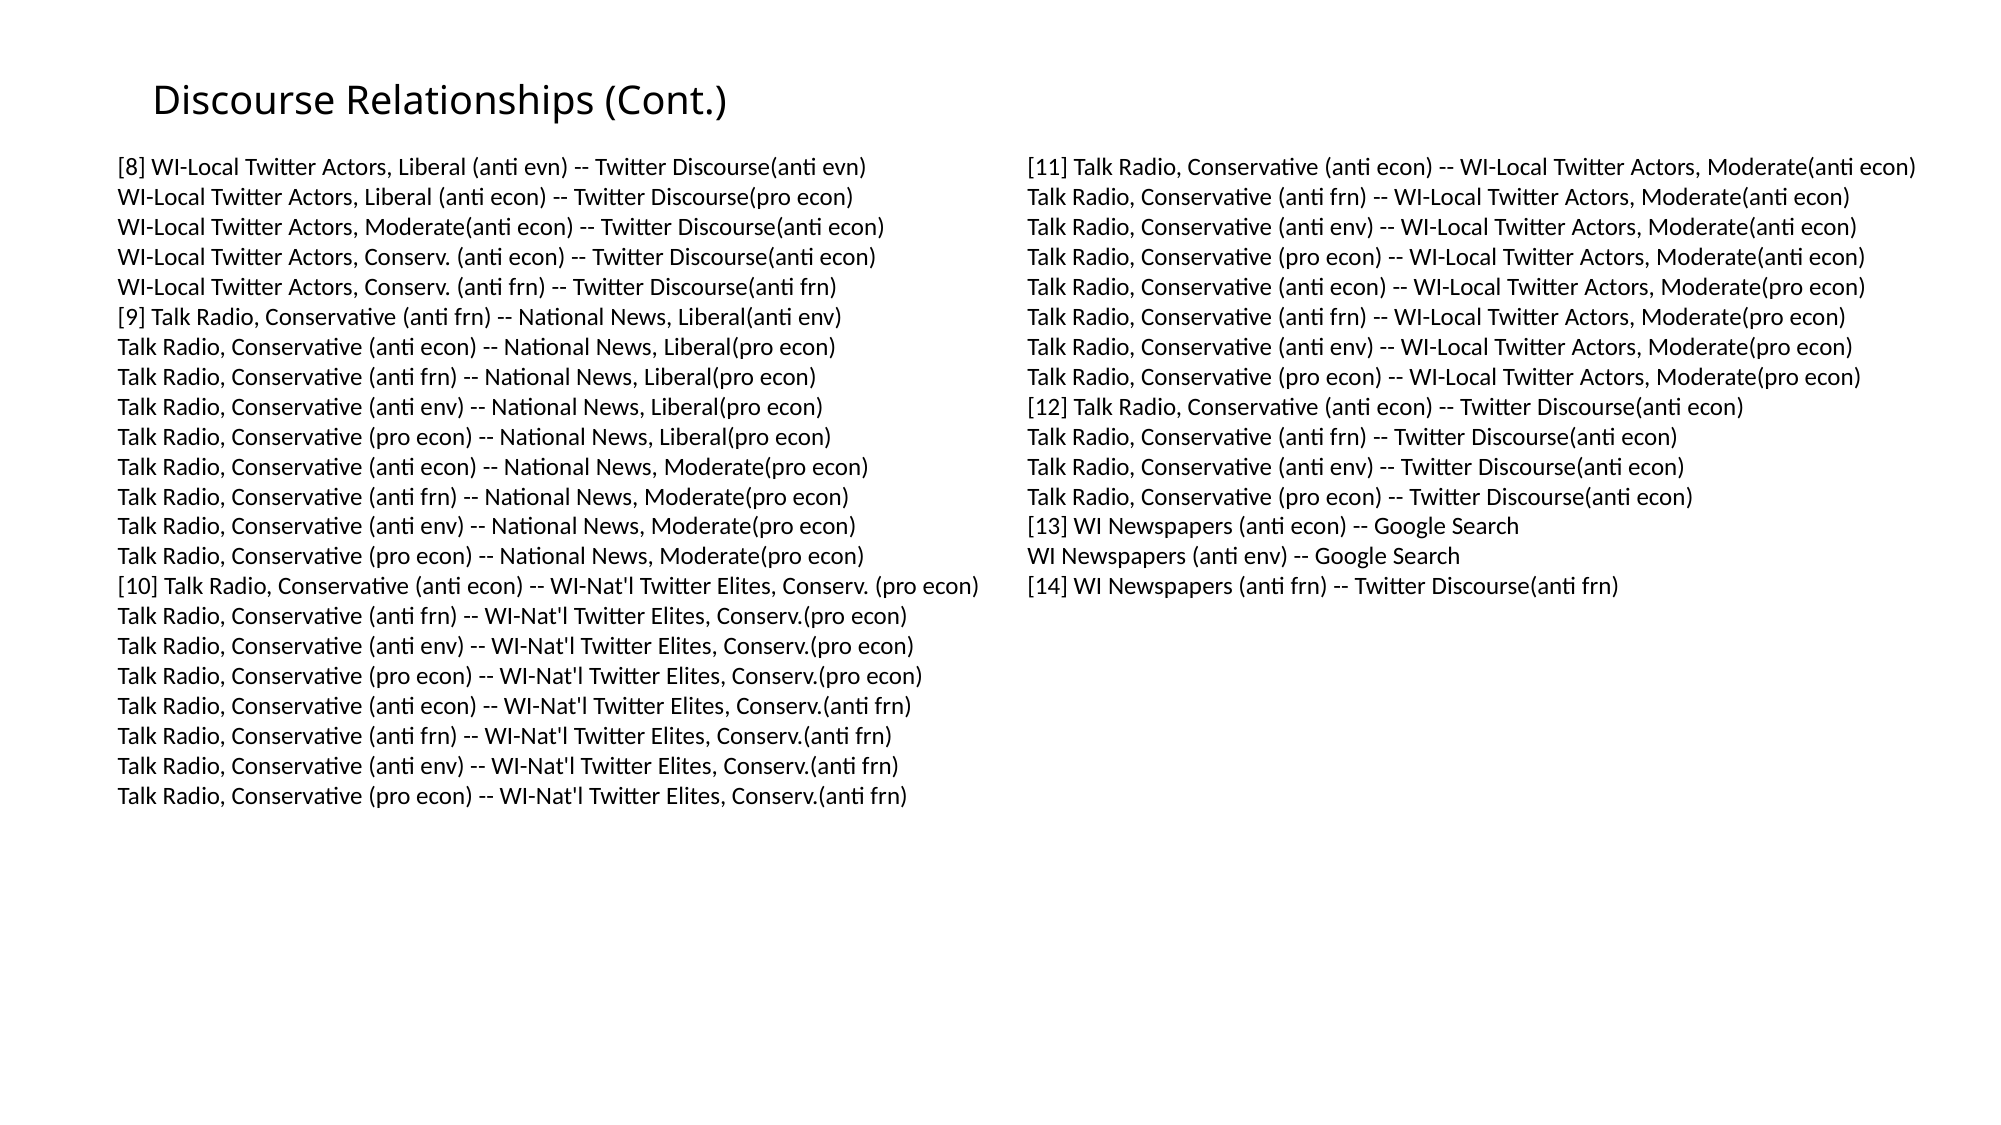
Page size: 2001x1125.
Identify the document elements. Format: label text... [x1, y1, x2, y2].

text_box [8] WI-Local Twitter Actors, Liberal (anti evn) -- Twitter Discourse(anti evn) WI-Local Twitter Actors, Liberal (anti econ) -- Twitter Discourse(pro econ) WI-Local Twitter Actors, Moderate(anti econ) -- Twitter Discourse(anti econ) WI-Local Twitter Actors, Conserv. (anti econ) -- Twitter Discourse(anti econ) WI-Local Twitter Actors, Conserv. (anti frn) -- Twitter Discourse(anti frn) [9] Talk Radio, Conservative (anti frn) -- National News, Liberal(anti env) Talk Radio, Conservative (anti econ) -- National News, Liberal(pro econ) Talk Radio, Conservative (anti frn) -- National News, Liberal(pro econ) Talk Radio, Conservative (anti env) -- National News, Liberal(pro econ) Talk Radio, Conservative (pro econ) -- National News, Liberal(pro econ) Talk Radio, Conservative (anti econ) -- National News, Moderate(pro econ) Talk Radio, Conservative (anti frn) -- National News, Moderate(pro econ) Talk Radio, Conservative (anti env) -- National News, Moderate(pro econ) Talk Radio, Conservative (pro econ) -- National News, Moderate(pro econ) [10] Talk Radio, Conservative (anti econ) -- WI-Nat'l Twitter Elites, Conserv. (pro econ) Talk Radio, Conservative (anti frn) -- WI-Nat'l Twitter Elites, Conserv.(pro econ) Talk Radio, Conservative (anti env) -- WI-Nat'l Twitter Elites, Conserv.(pro econ) Talk Radio, Conservative (pro econ) -- WI-Nat'l Twitter Elites, Conserv.(pro econ) Talk Radio, Conservative (anti econ) -- WI-Nat'l Twitter Elites, Conserv.(anti frn) Talk Radio, Conservative (anti frn) -- WI-Nat'l Twitter Elites, Conserv.(anti frn) Talk Radio, Conservative (anti env) -- WI-Nat'l Twitter Elites, Conserv.(anti frn) Talk Radio, Conservative (pro econ) -- WI-Nat'l Twitter Elites, Conserv.(anti frn) [102, 143, 1003, 1017]
text_box [11] Talk Radio, Conservative (anti econ) -- WI-Local Twitter Actors, Moderate(anti econ) Talk Radio, Conservative (anti frn) -- WI-Local Twitter Actors, Moderate(anti econ) Talk Radio, Conservative (anti env) -- WI-Local Twitter Actors, Moderate(anti econ) Talk Radio, Conservative (pro econ) -- WI-Local Twitter Actors, Moderate(anti econ) Talk Radio, Conservative (anti econ) -- WI-Local Twitter Actors, Moderate(pro econ) Talk Radio, Conservative (anti frn) -- WI-Local Twitter Actors, Moderate(pro econ) Talk Radio, Conservative (anti env) -- WI-Local Twitter Actors, Moderate(pro econ) Talk Radio, Conservative (pro econ) -- WI-Local Twitter Actors, Moderate(pro econ) [12] Talk Radio, Conservative (anti econ) -- Twitter Discourse(anti econ) Talk Radio, Conservative (anti frn) -- Twitter Discourse(anti econ) Talk Radio, Conservative (anti env) -- Twitter Discourse(anti econ) Talk Radio, Conservative (pro econ) -- Twitter Discourse(anti econ) [13] WI Newspapers (anti econ) -- Google Search WI Newspapers (anti env) -- Google Search [14] WI Newspapers (anti frn) -- Twitter Discourse(anti frn) [1012, 143, 1968, 922]
title Discourse Relationships (Cont.) [137, 59, 848, 143]
